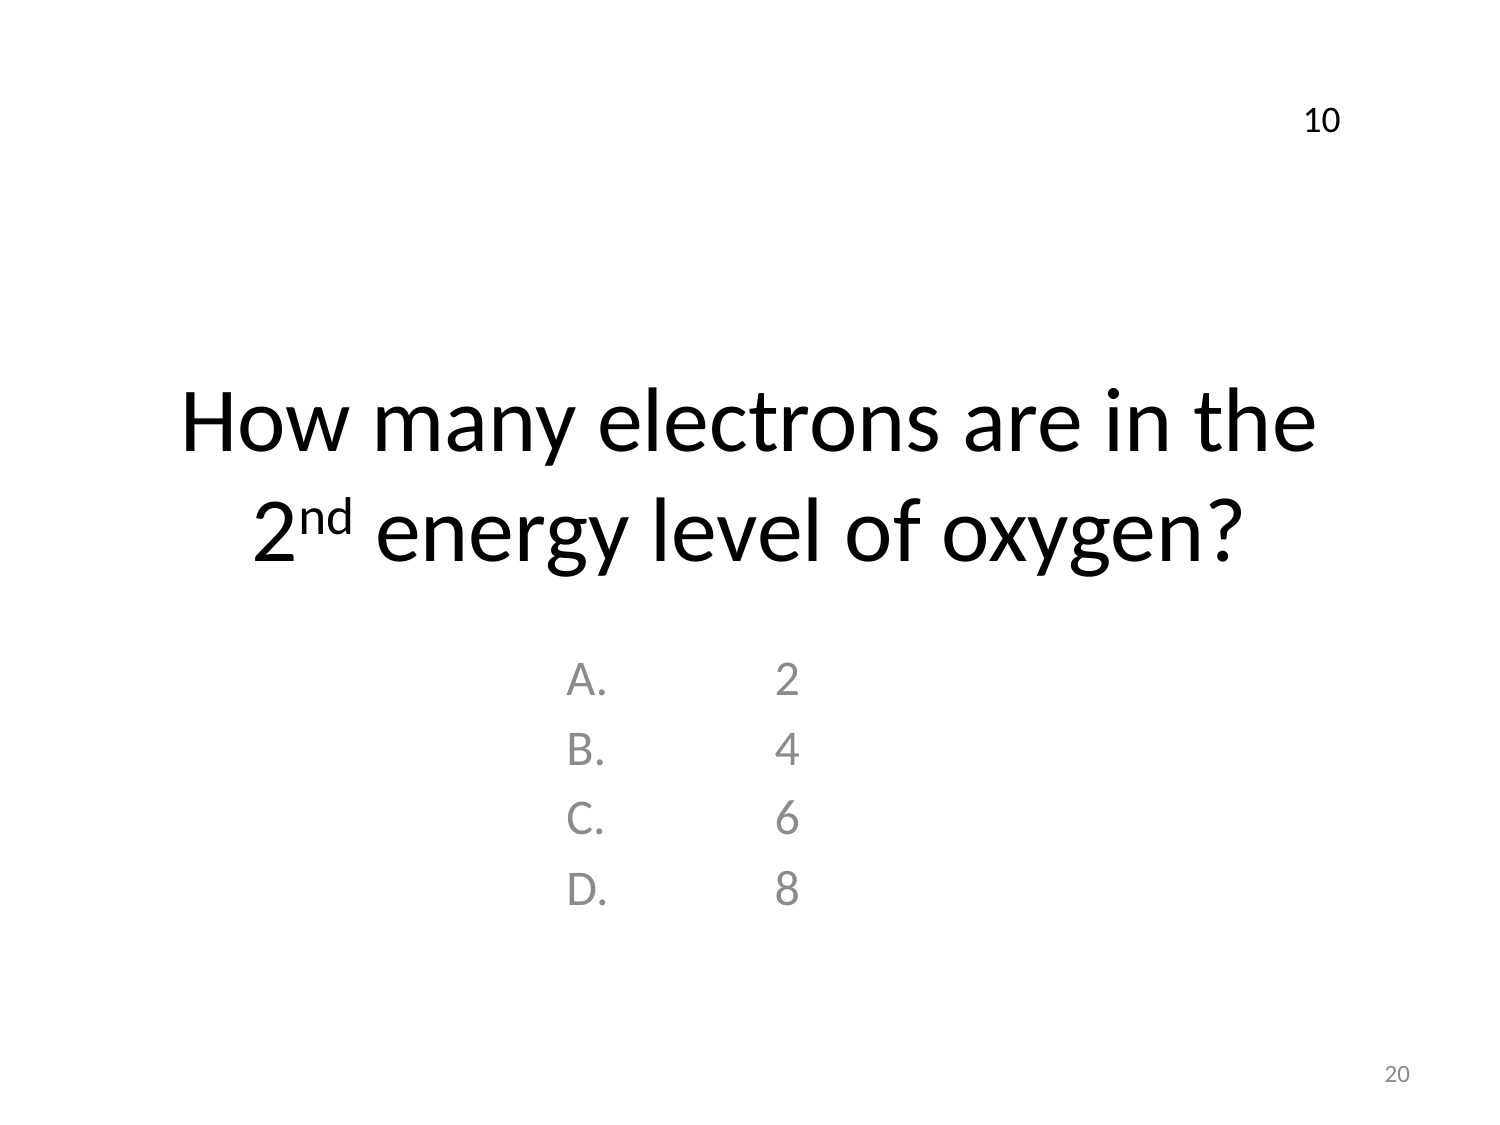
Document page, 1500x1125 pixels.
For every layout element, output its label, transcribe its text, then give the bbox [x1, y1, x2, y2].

text_box 10 [1287, 87, 1356, 148]
slide_number 20 [1074, 1042, 1425, 1103]
title How many electrons are in the 2nd energy level of oxygen? [112, 349, 1388, 591]
subtitle 2 4 6 8 [225, 637, 1275, 925]
